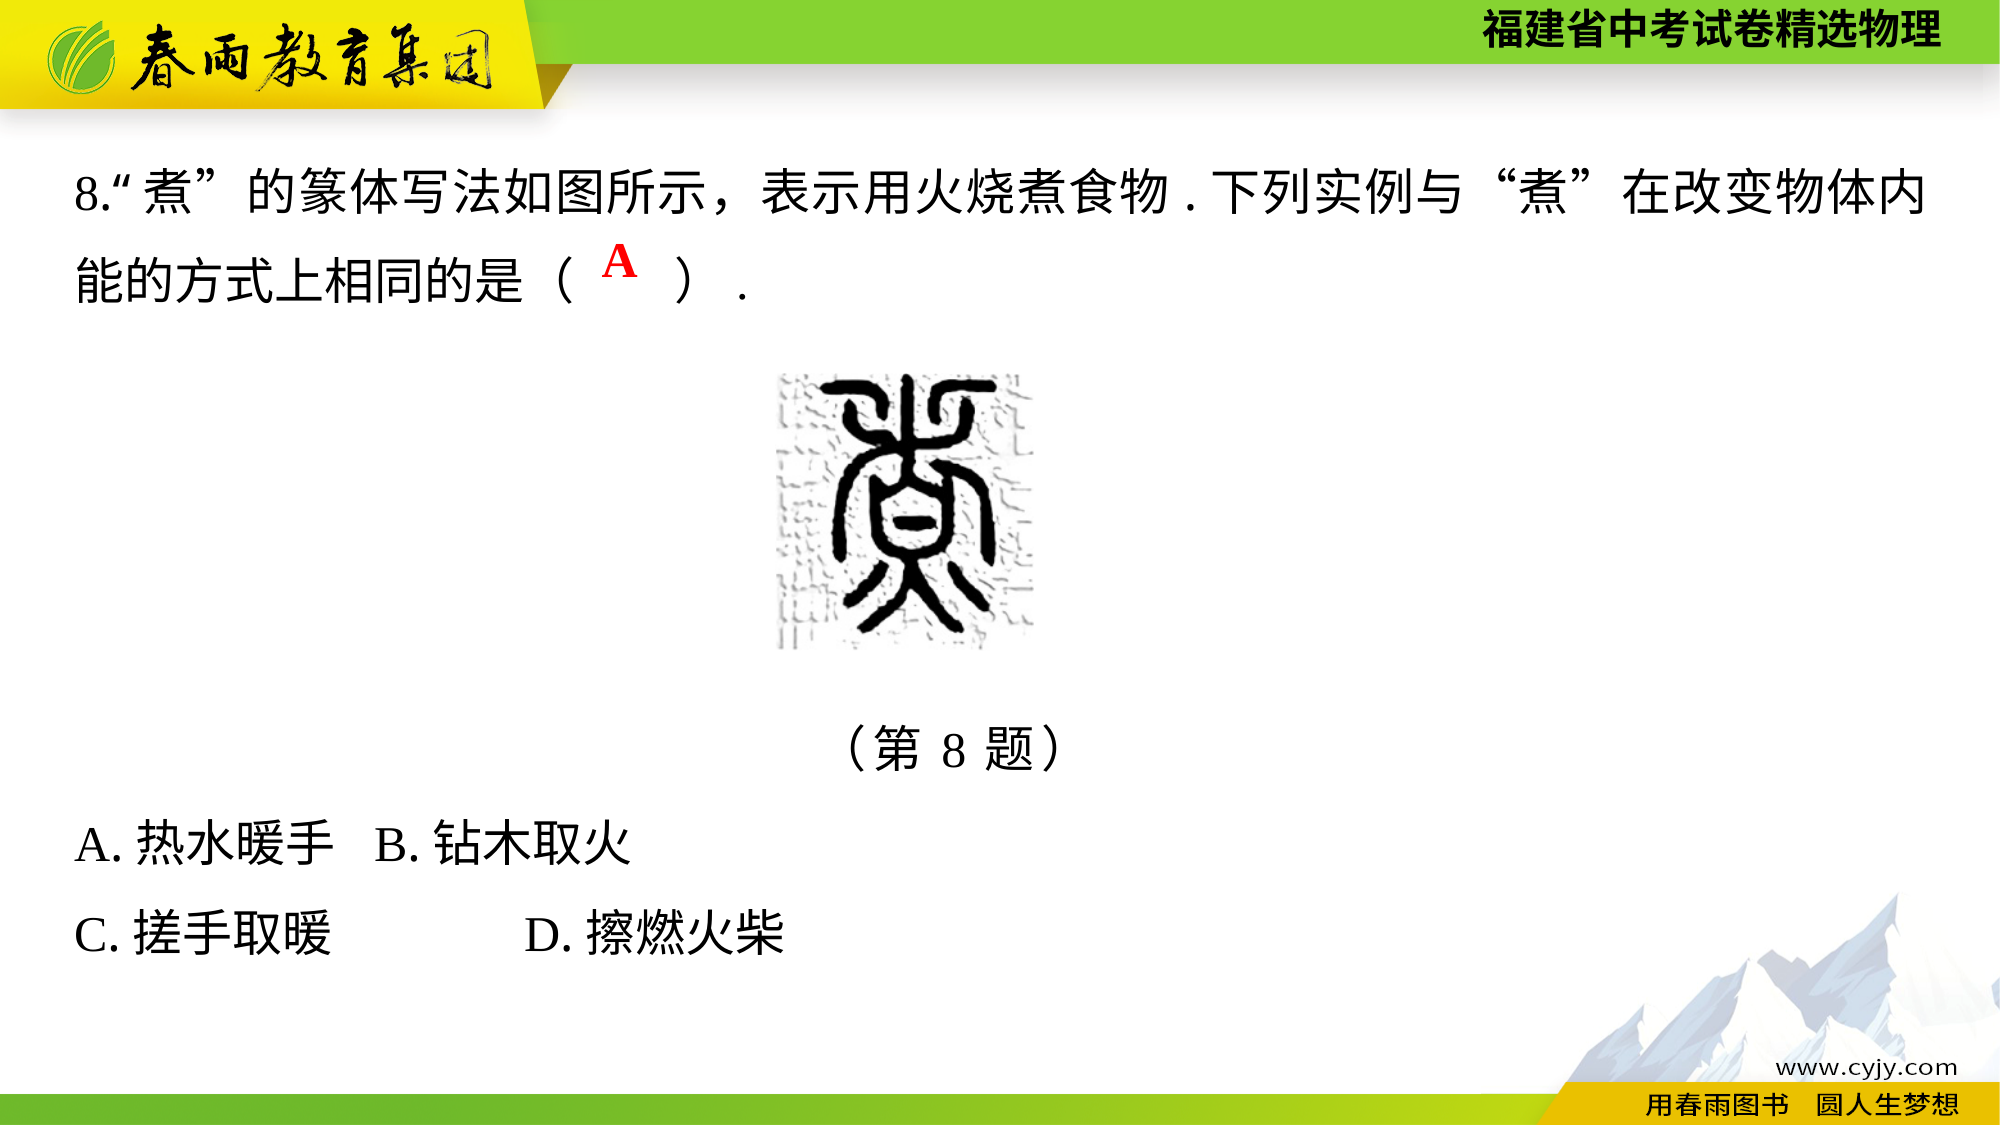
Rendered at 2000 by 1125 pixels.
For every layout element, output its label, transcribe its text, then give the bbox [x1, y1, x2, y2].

text_box A [586, 219, 653, 295]
picture [0, 0, 2000, 1125]
text_box （第8题） [801, 680, 1106, 786]
list 8.“煮”的篆体写法如图所示，表示用火烧煮食物.下列实例与“煮”在改变物体内能的方式上相同的是（ ）. A.热水暖手 B.钻木取火 C.搓手取暖 D.擦燃火柴 [59, 122, 1944, 979]
